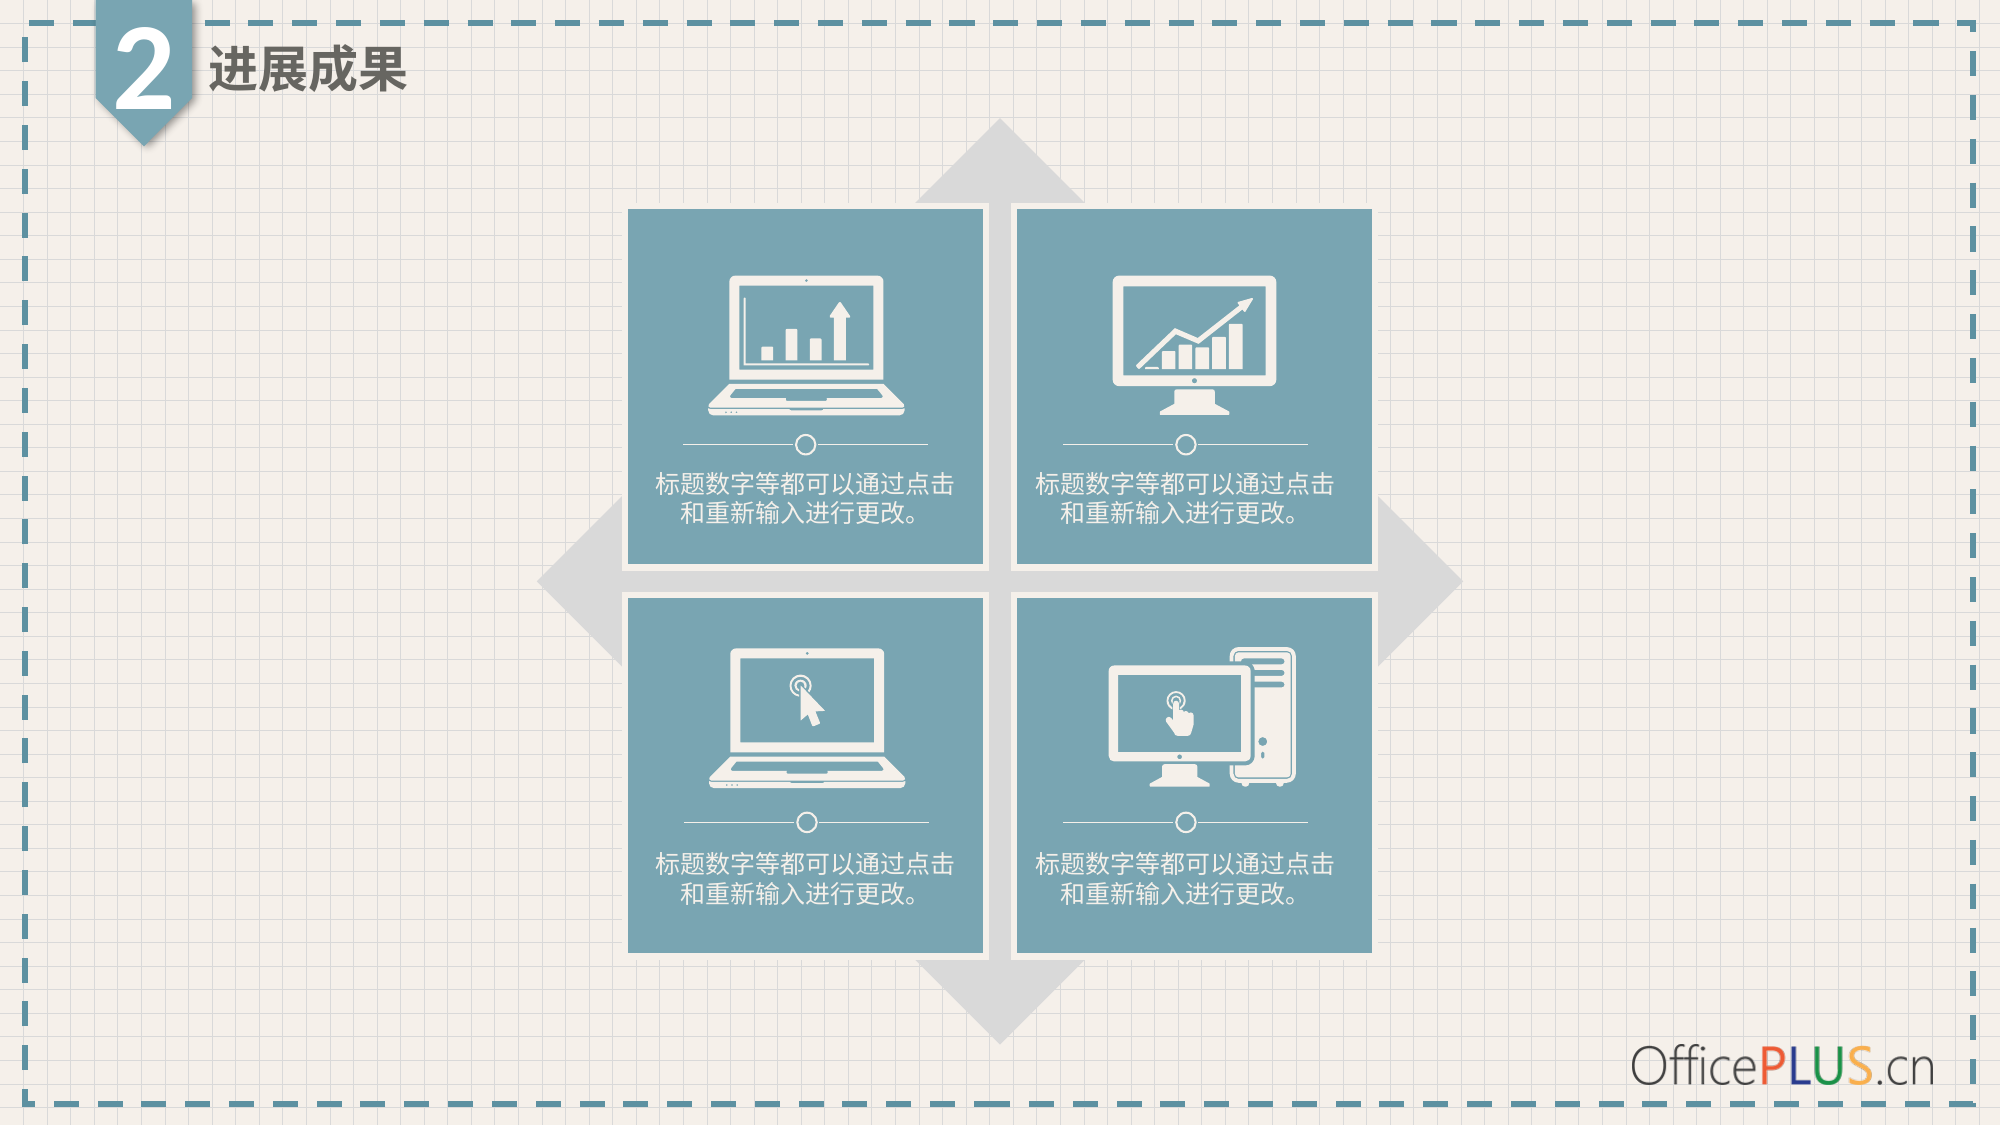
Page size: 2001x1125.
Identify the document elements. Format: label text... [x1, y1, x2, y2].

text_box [684, 812, 929, 833]
text_box [624, 594, 987, 958]
text_box [536, 118, 1464, 1045]
text_box [1013, 205, 1376, 568]
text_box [1063, 812, 1308, 833]
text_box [708, 648, 906, 789]
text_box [683, 434, 928, 455]
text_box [1112, 275, 1277, 415]
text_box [707, 275, 905, 416]
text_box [1063, 434, 1308, 455]
text_box 标题数字等都可以通过点击和重新输入进行更改。 [1018, 460, 1353, 536]
picture [1632, 1044, 1933, 1085]
text_box [138, 142, 150, 148]
text_box [624, 205, 987, 568]
text_box 标题数字等都可以通过点击和重新输入进行更改。 [1018, 841, 1353, 916]
text_box 2 [97, 0, 191, 142]
text_box 进展成果 [200, 30, 424, 105]
text_box 标题数字等都可以通过点击和重新输入进行更改。 [638, 460, 972, 536]
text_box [1108, 647, 1296, 787]
text_box [1013, 594, 1376, 958]
text_box 标题数字等都可以通过点击和重新输入进行更改。 [638, 841, 972, 916]
